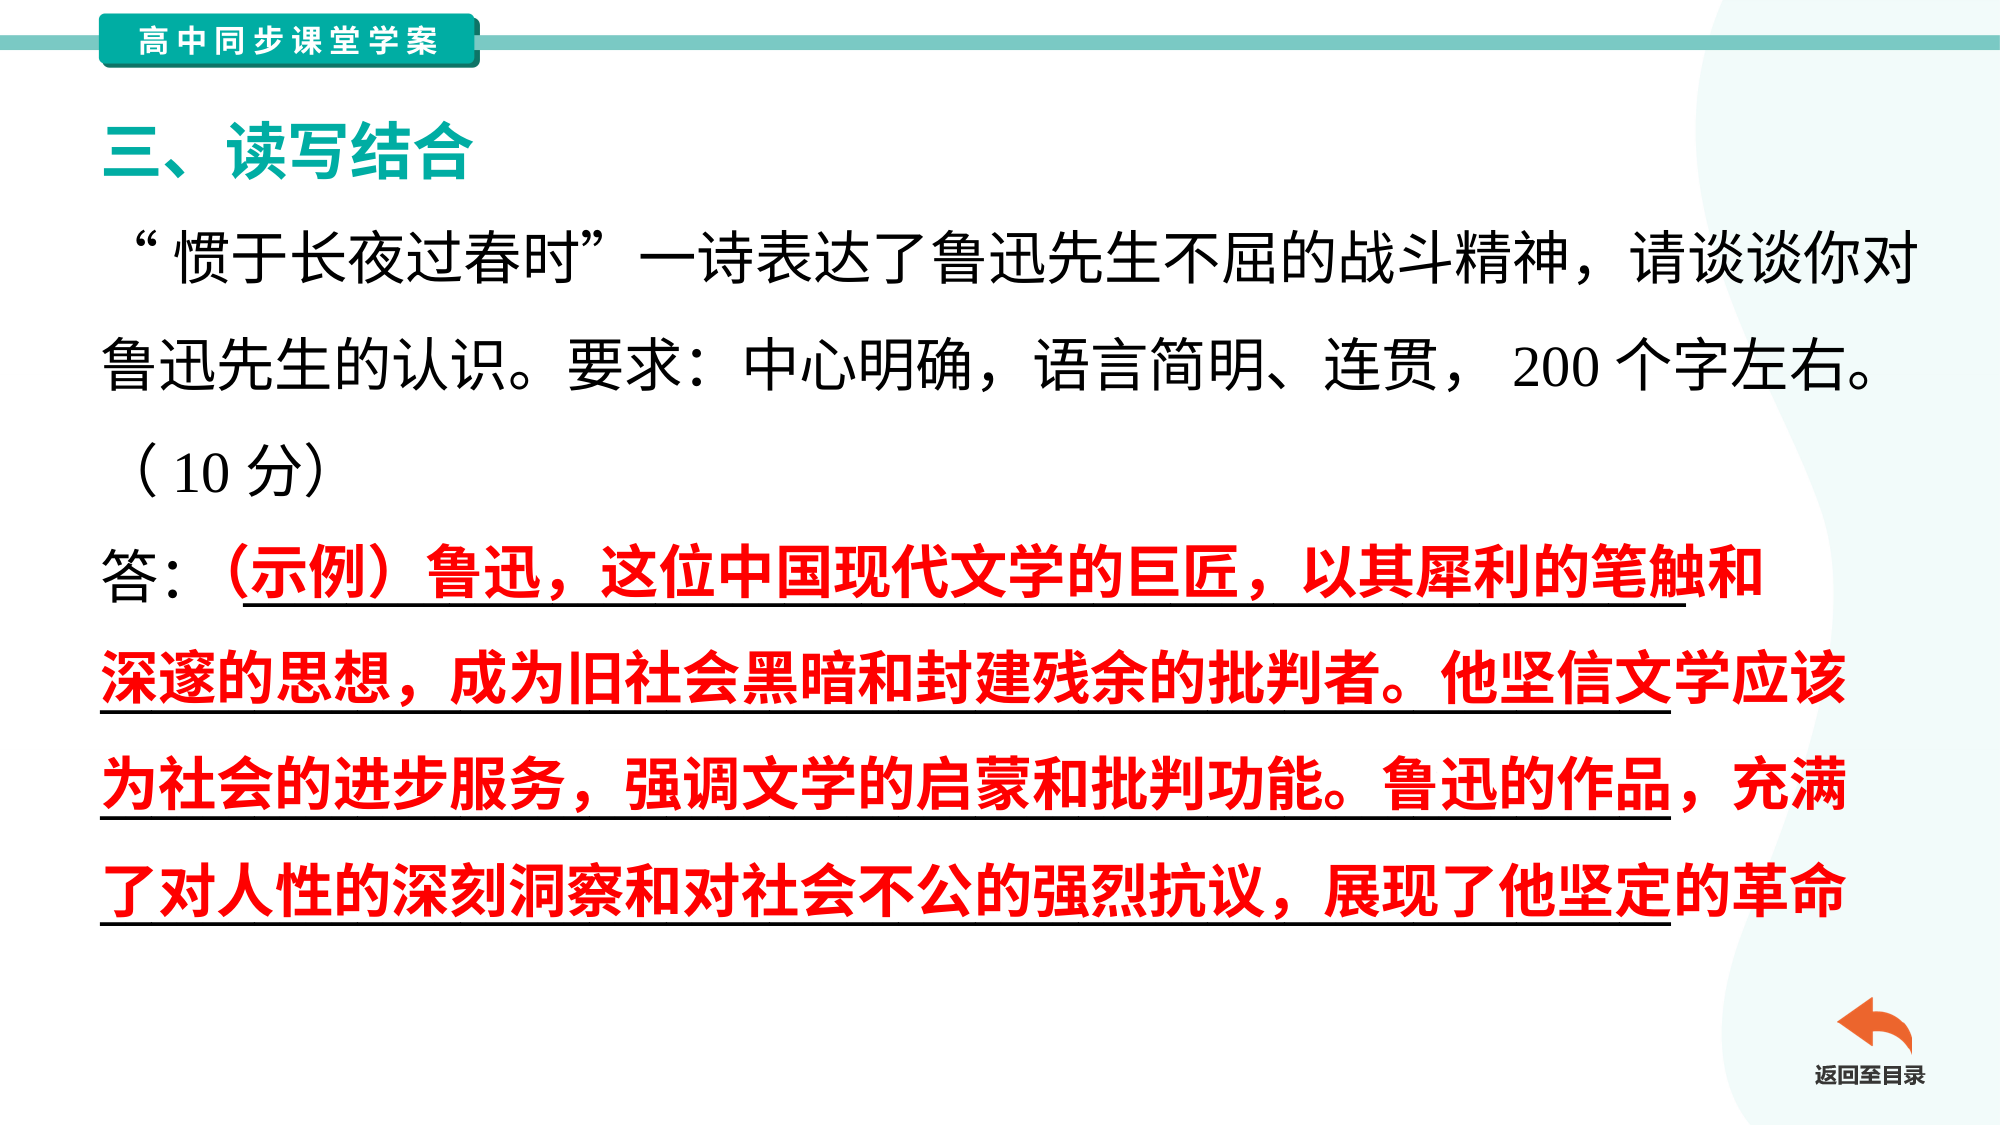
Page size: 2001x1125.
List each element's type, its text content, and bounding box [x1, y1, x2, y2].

text_box “惯于长夜过春时”一诗表达了鲁迅先生不屈的战斗精神，请谈谈你对 鲁迅先生的认识。要求：中心明确，语言简明、连贯，200个字左右。 （10分） 答： ________________________________________________________ _____________________________________________________________ _____________________________________________________________ _____________________________________________________________ [100, 185, 1899, 498]
text_box 三、读写结合 [100, 76, 1899, 185]
picture [0, 0, 2000, 1125]
text_box “惯于长夜过春时”一诗表达了鲁迅先生不屈的战斗精神，请谈谈你对 鲁迅先生的认识。要求：中心明确，语言简明、连贯，200个字左右。 （10分） 答： ________________________________________________________ _____________________________________________________________ _____________________________________________________________ _____________________________________________________________ [100, 924, 1899, 930]
text_box （示例）鲁迅，这位中国现代文学的巨匠，以其犀利的笔触和 深邃的思想，成为旧社会黑暗和封建残余的批判者。他坚信文学应该 为社会的进步服务，强调文学的启蒙和批判功能。鲁迅的作品，充满 了对人性的深刻洞察和对社会不公的强烈抗议，展现了他坚定的革命 [100, 498, 1899, 924]
